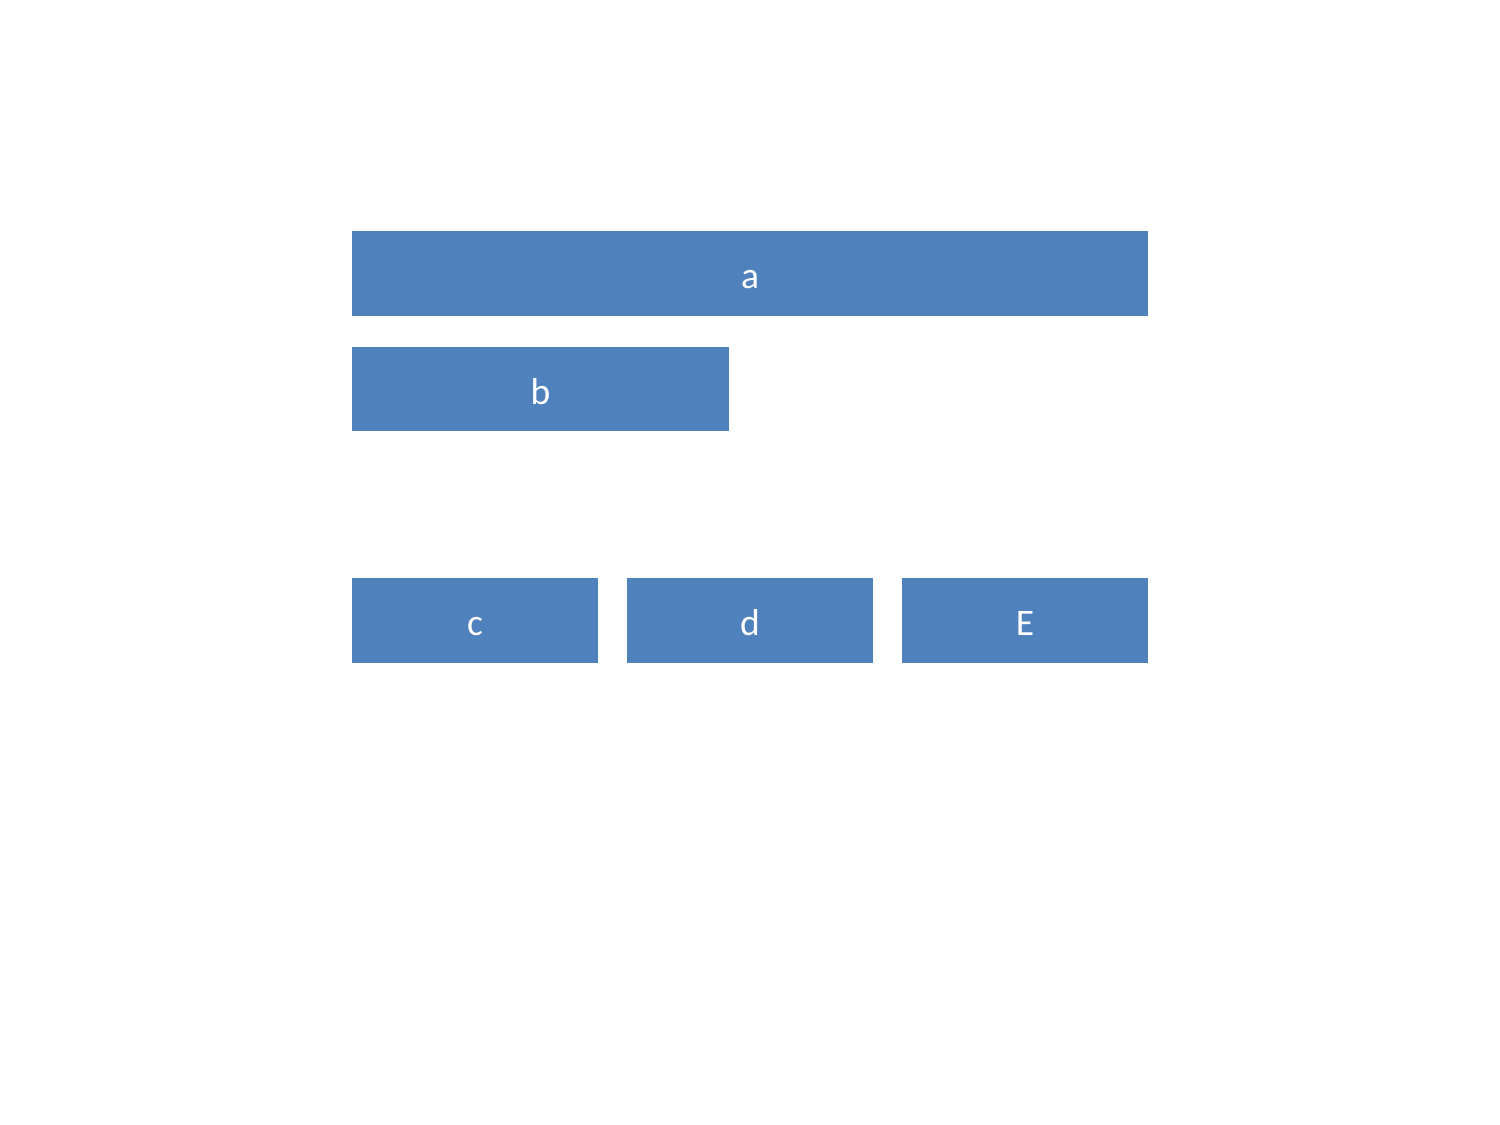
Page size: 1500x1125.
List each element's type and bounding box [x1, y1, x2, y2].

text_box [249, 228, 1251, 897]
